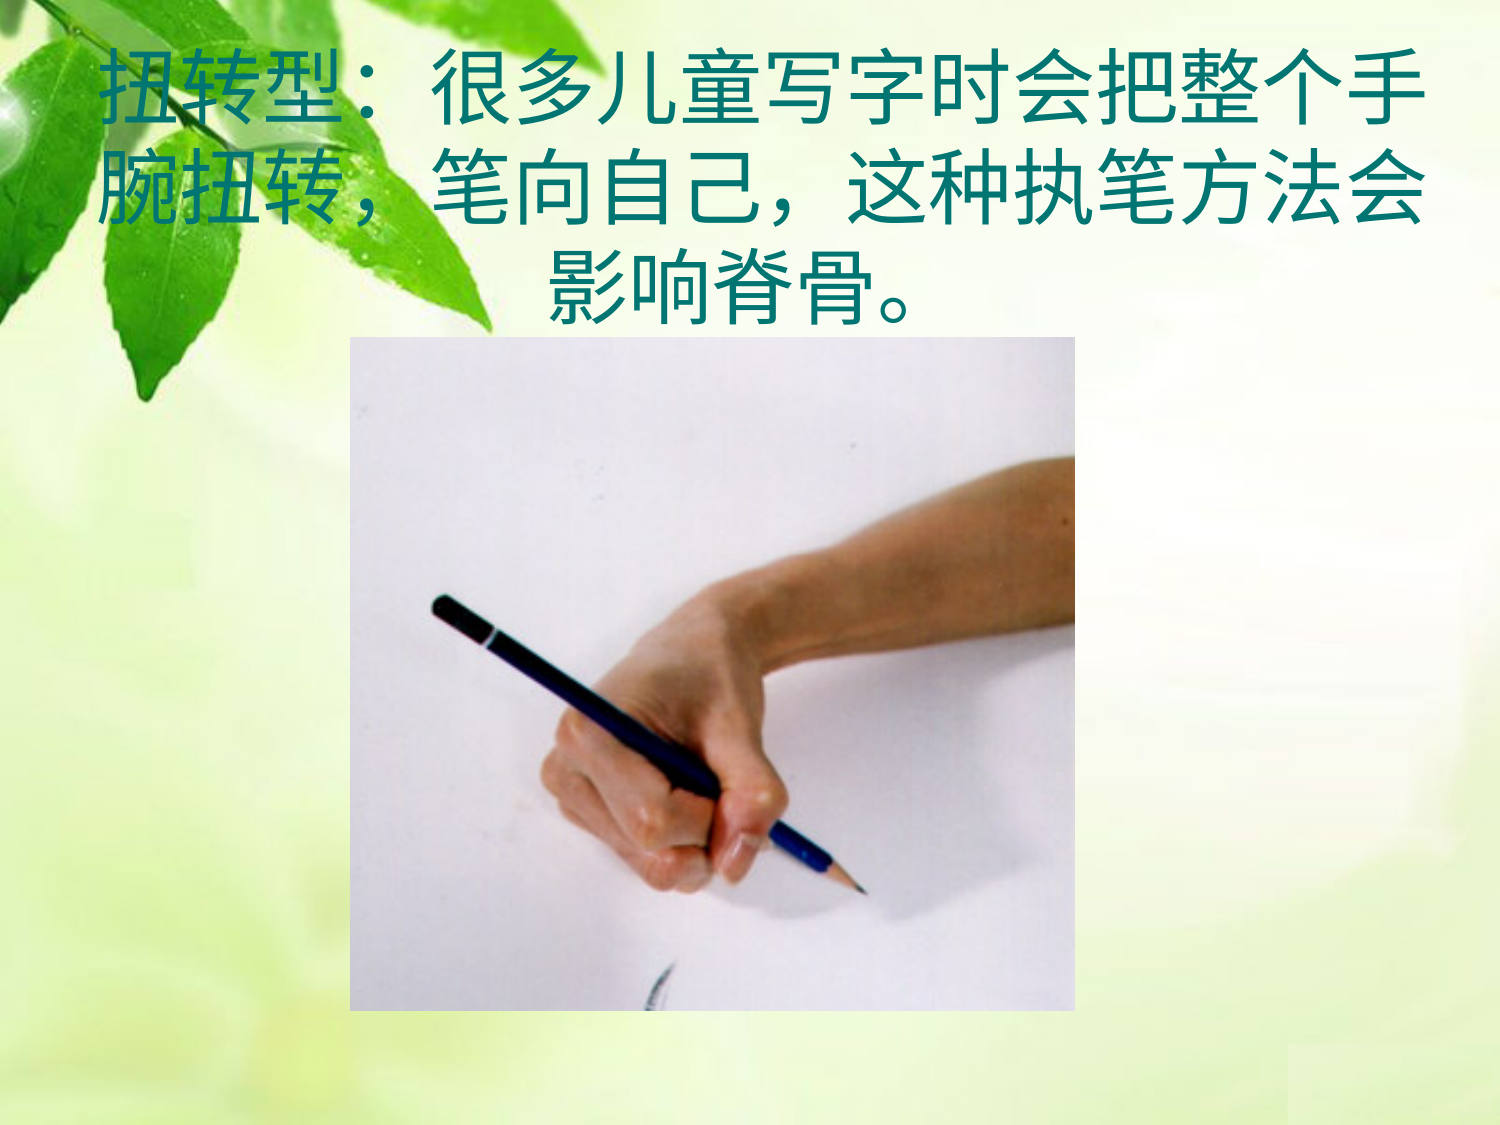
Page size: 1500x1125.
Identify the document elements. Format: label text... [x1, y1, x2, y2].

picture [0, 0, 1500, 1125]
title 扭转型：很多儿童写字时会把整个手腕扭转，笔向自己，这种执笔方法会影响脊骨。 [74, 44, 1451, 326]
